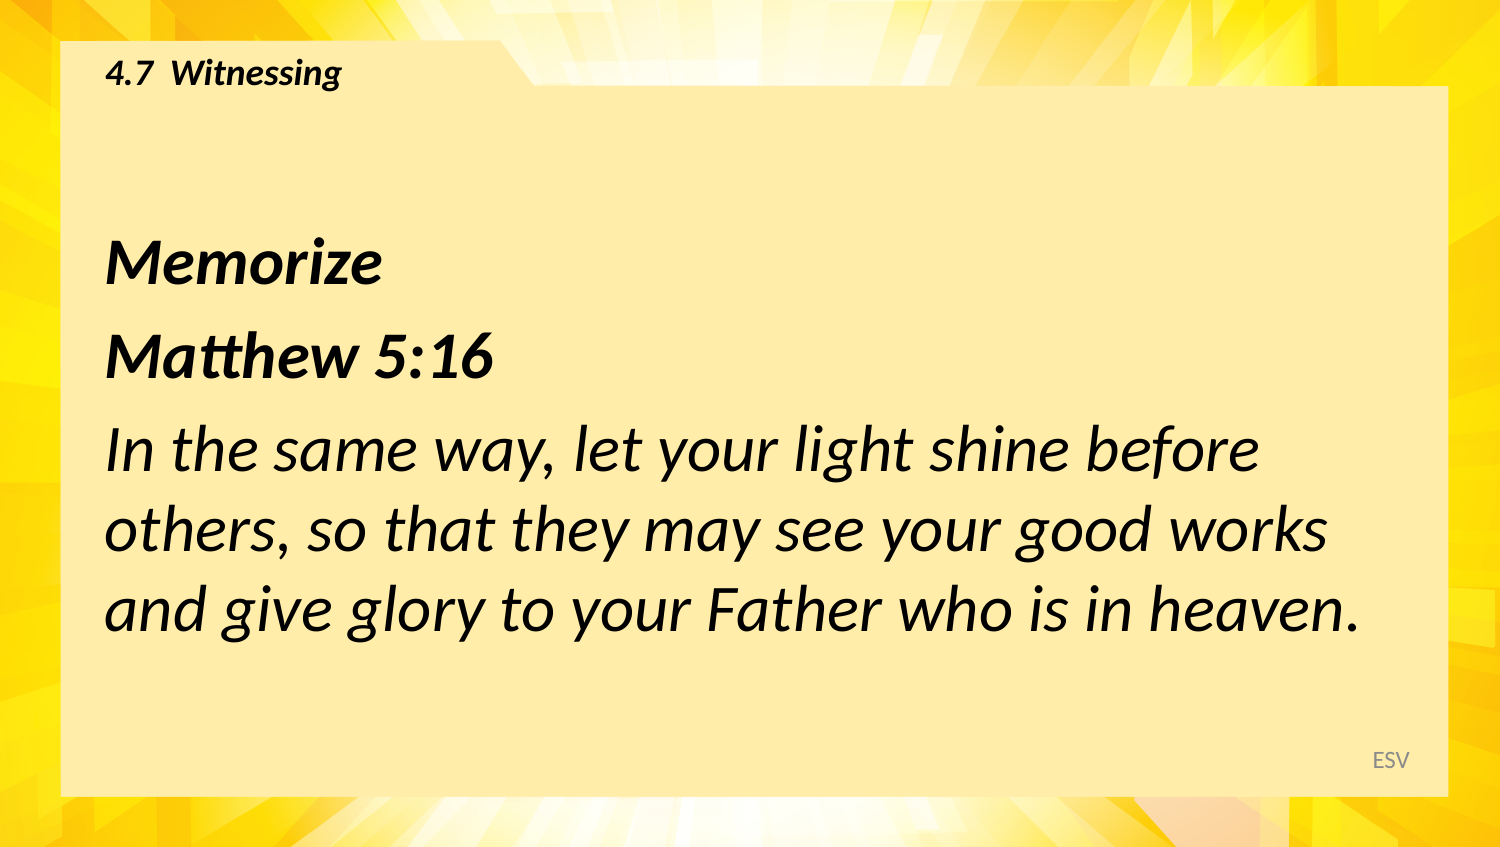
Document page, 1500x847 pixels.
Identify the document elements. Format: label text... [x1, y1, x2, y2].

picture [0, 0, 1500, 847]
title 4.7 Witnessing [89, 33, 1420, 108]
list Memorize Matthew 5:16 In the same way, let your light shine before others, so that they may see your good works and give glory to your Father who is in heaven. [89, 141, 1403, 722]
footer ESV [950, 736, 1425, 782]
